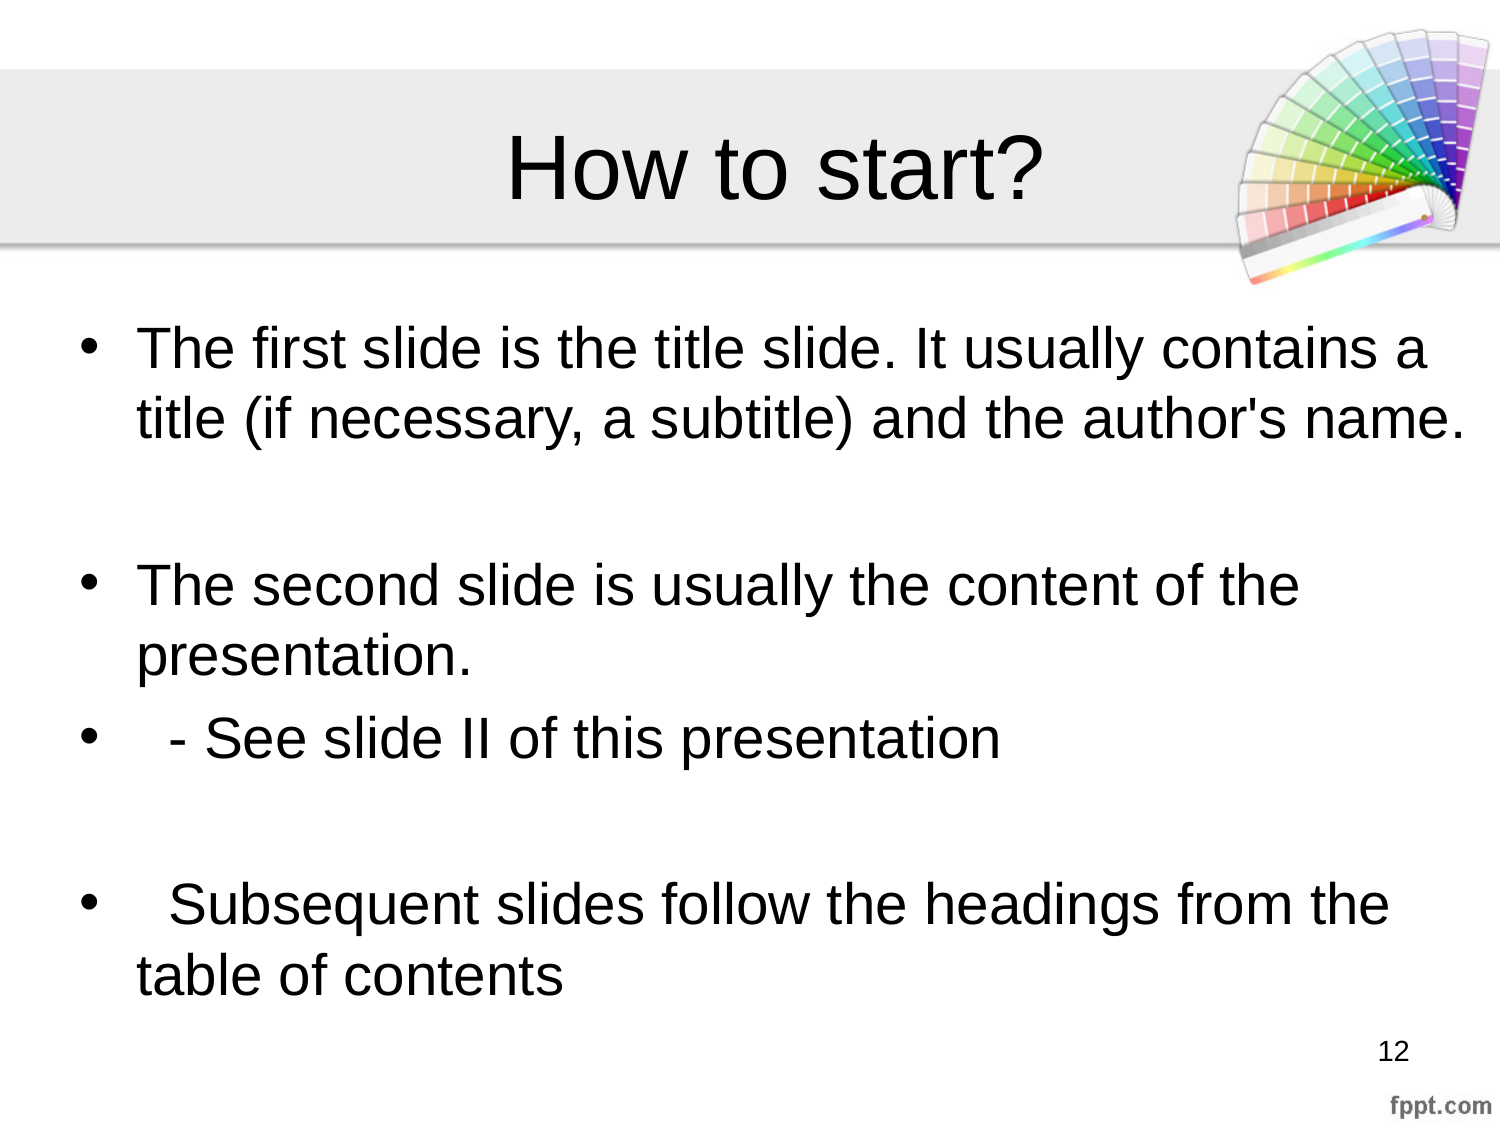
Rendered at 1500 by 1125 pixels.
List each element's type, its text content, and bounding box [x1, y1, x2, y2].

picture [0, 0, 1500, 1125]
title How to start? [212, 62, 1340, 263]
list The first slide is the title slide. It usually contains a title (if necessary, a subtitle) and the author's name. The second slide is usually the content of the presentation. - See slide II of this presentation Subsequent slides follow the headings from the table of contents [64, 302, 1500, 1125]
